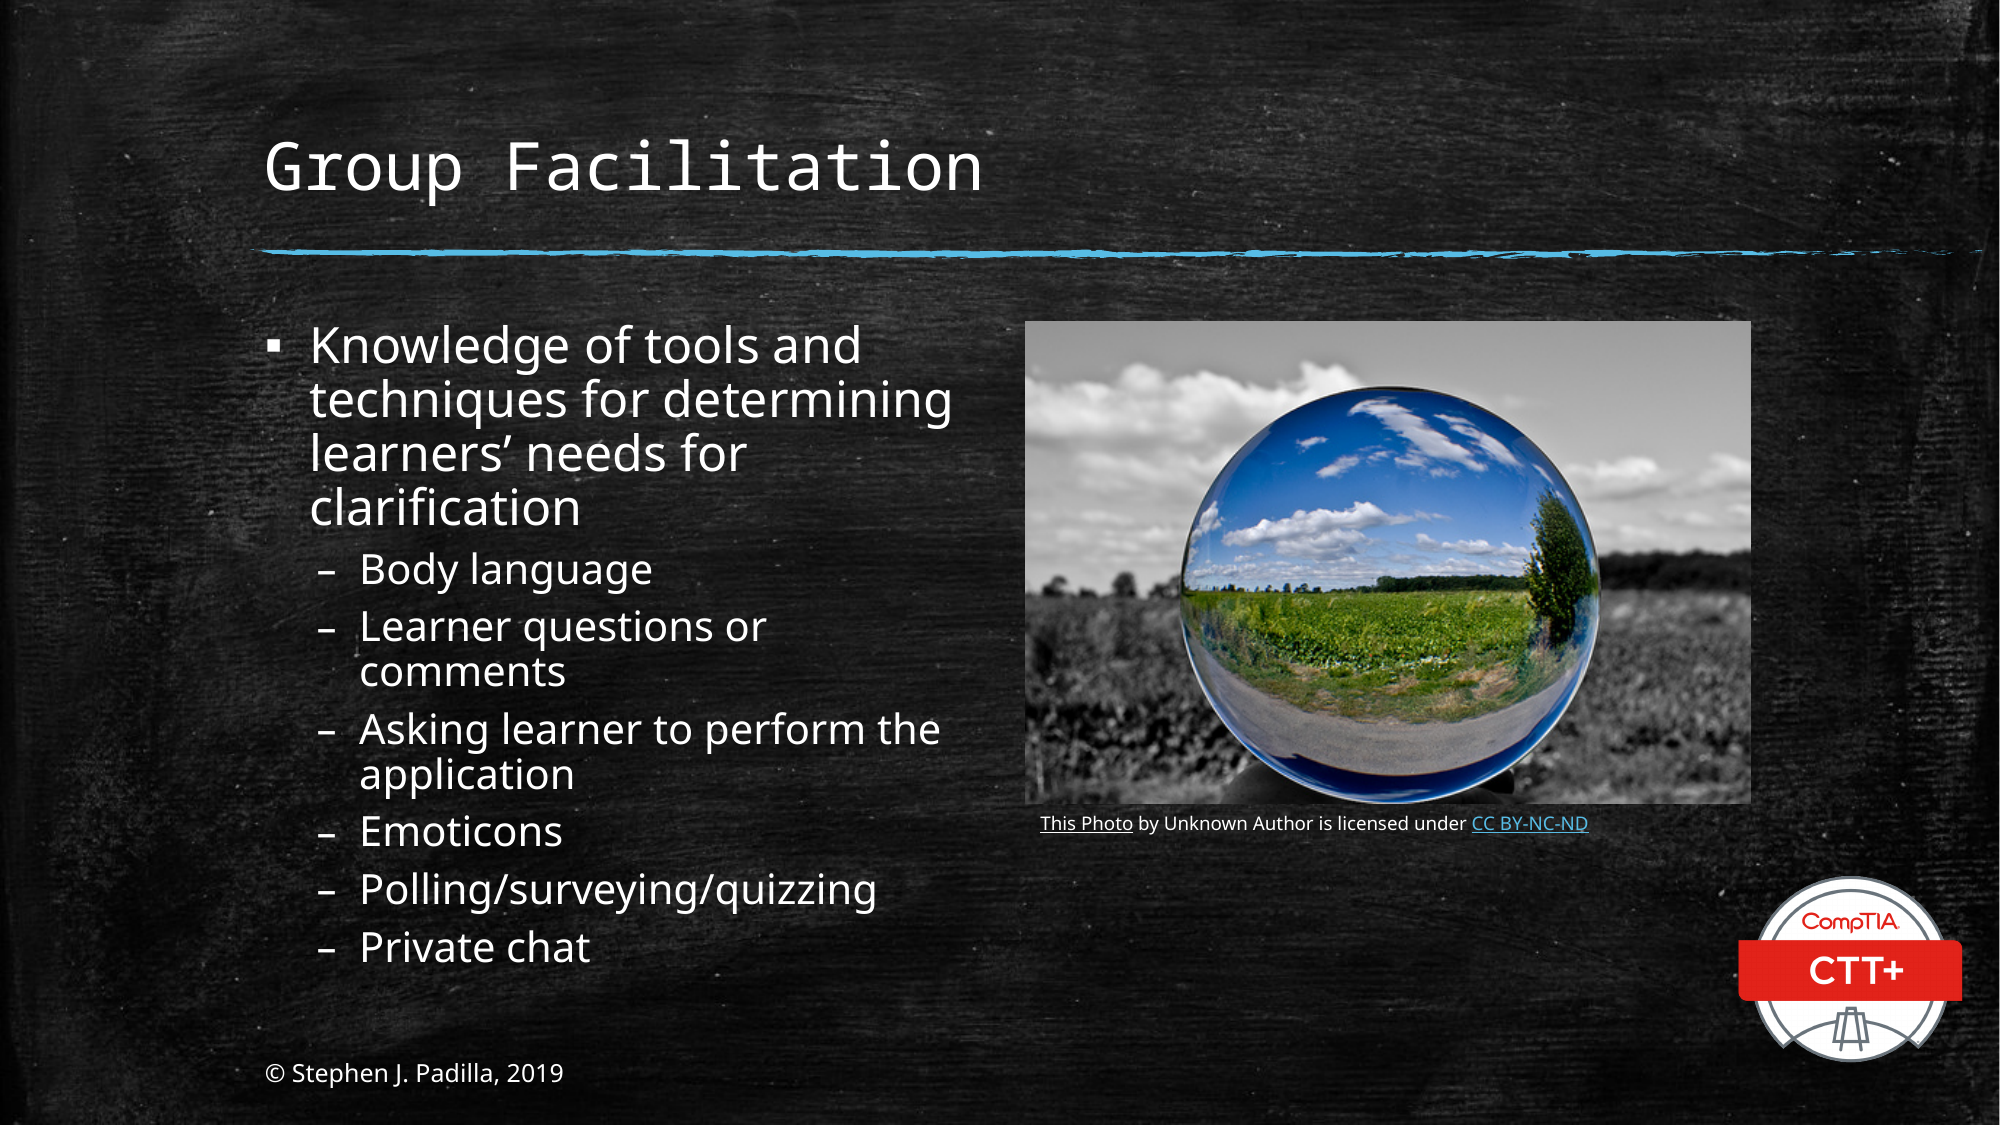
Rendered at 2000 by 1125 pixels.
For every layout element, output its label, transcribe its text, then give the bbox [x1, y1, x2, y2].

picture [1699, 824, 2000, 1125]
text_box This Photo by Unknown Author is licensed under CC BY-NC-ND [1025, 804, 1751, 845]
footer © Stephen J. Padilla, 2019 [249, 1050, 1288, 1096]
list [1025, 320, 1751, 804]
title Group Facilitation [249, 45, 1750, 213]
list Knowledge of tools and techniques for determining learners’ needs for clarification Body language Learner questions or comments Asking learner to perform the application Emoticons Polling/surveying/quizzing Private chat [249, 312, 975, 1013]
